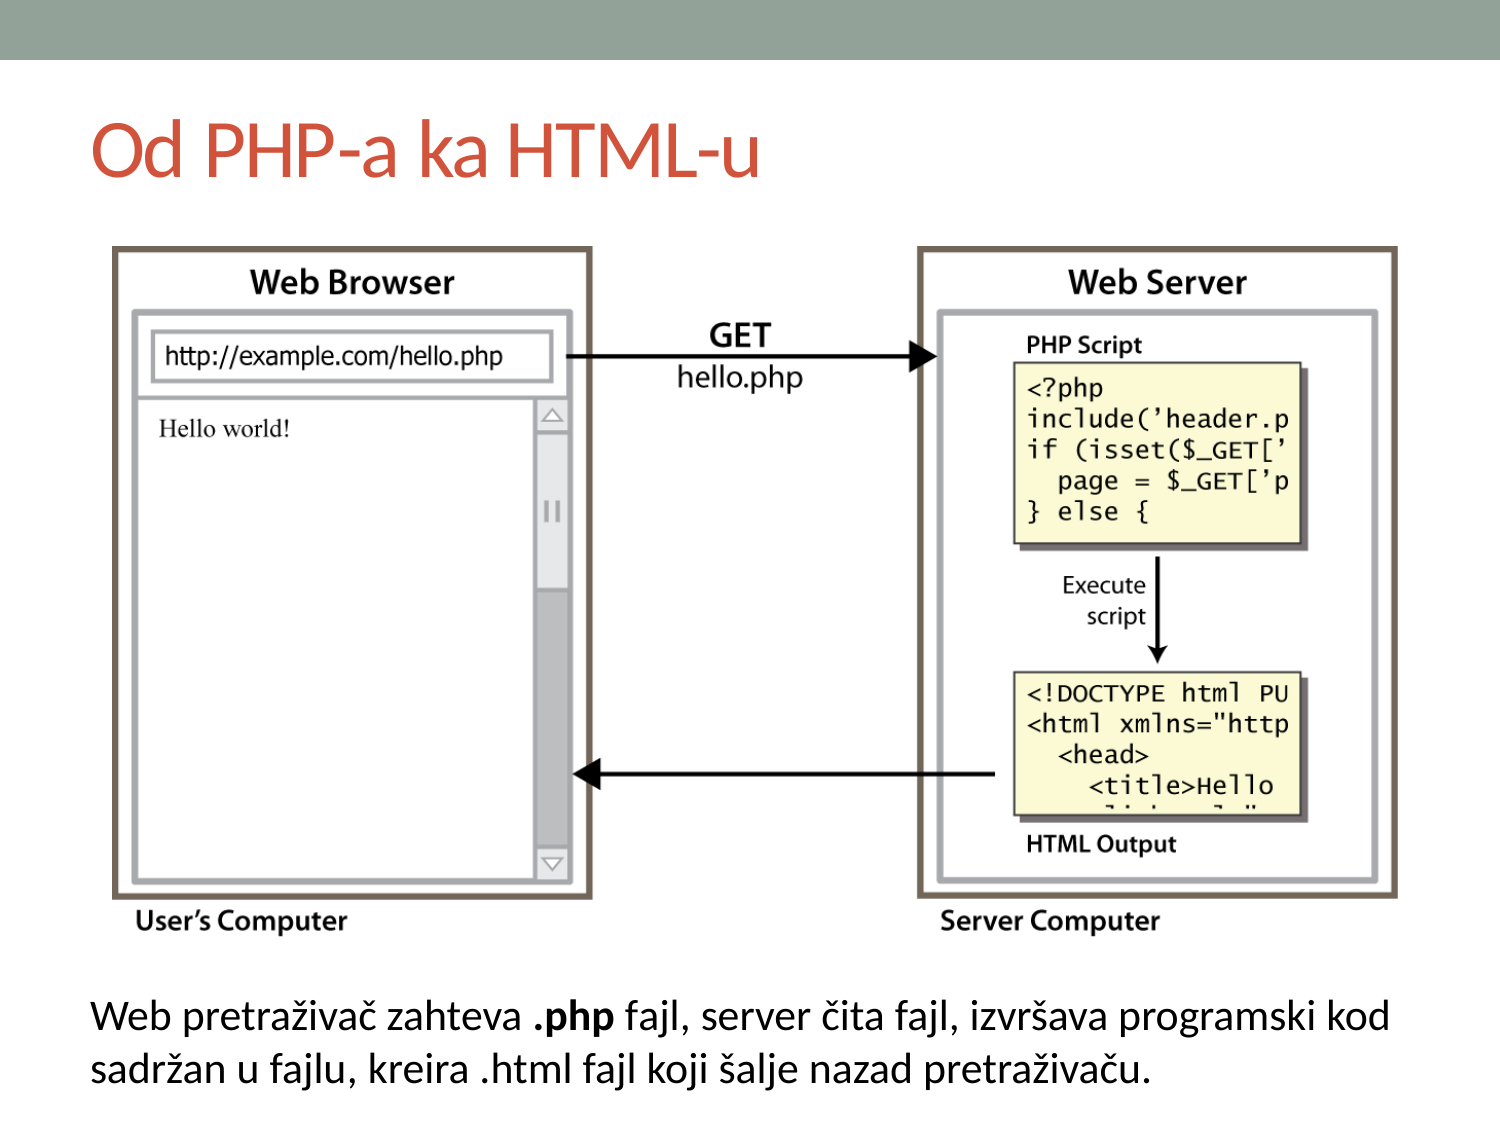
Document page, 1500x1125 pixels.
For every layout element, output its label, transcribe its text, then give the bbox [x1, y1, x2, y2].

text_box Web pretraživač zahteva .php fajl, server čita fajl, izvršava programski kod sadržan u fajlu, kreira .html fajl koji šalje nazad pretraživaču. [75, 979, 1438, 1100]
picture [112, 246, 1398, 938]
title Od PHP-a ka HTML-u [75, 62, 1425, 225]
